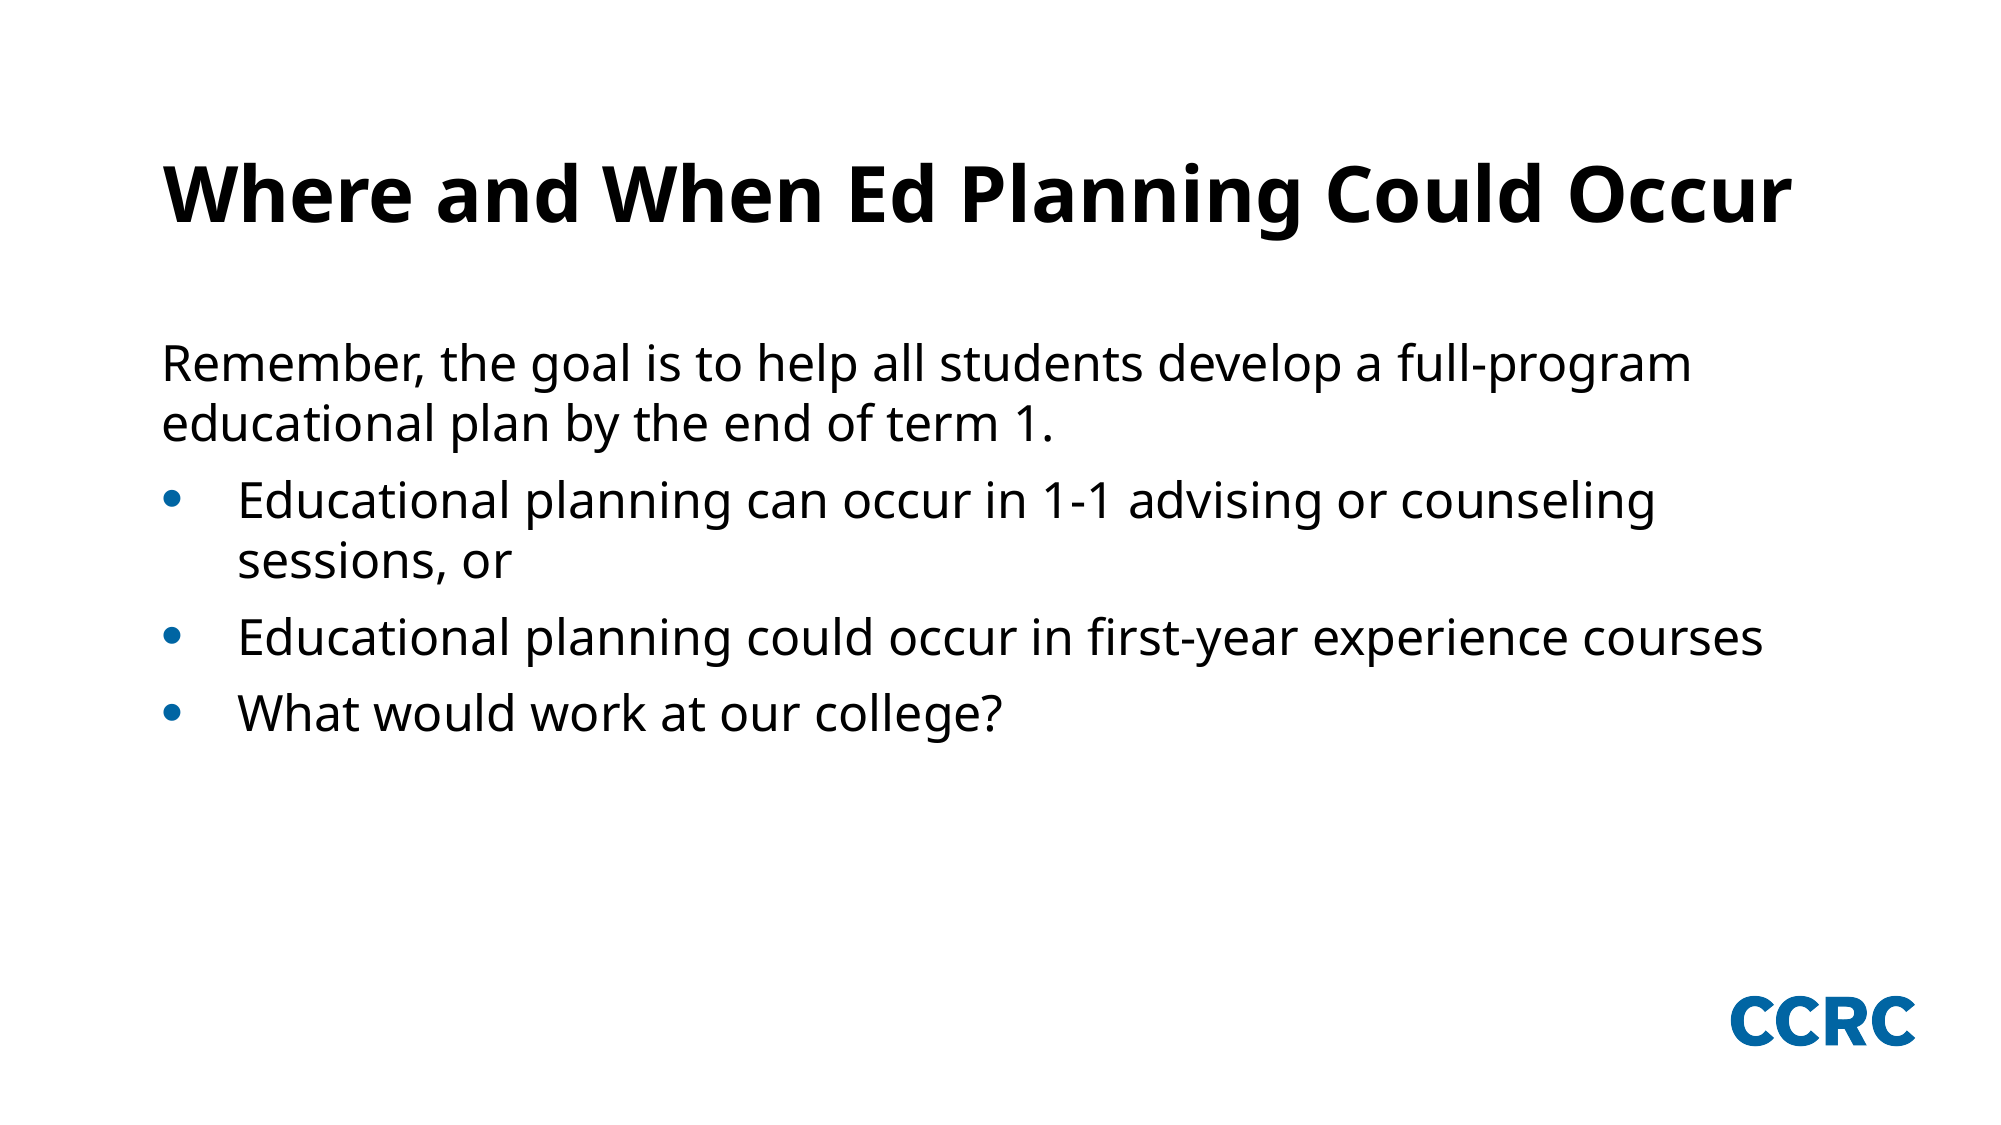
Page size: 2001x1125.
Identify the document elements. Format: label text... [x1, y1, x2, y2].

title Where and When Ed Planning Could Occur [143, 124, 1853, 312]
picture [1727, 987, 1919, 1055]
list Remember, the goal is to help all students develop a full-program educational plan by the end of term 1. Educational planning can occur in 1-1 advising or counseling sessions, or Educational planning could occur in first-year experience courses What would work at our college? [140, 311, 1851, 954]
